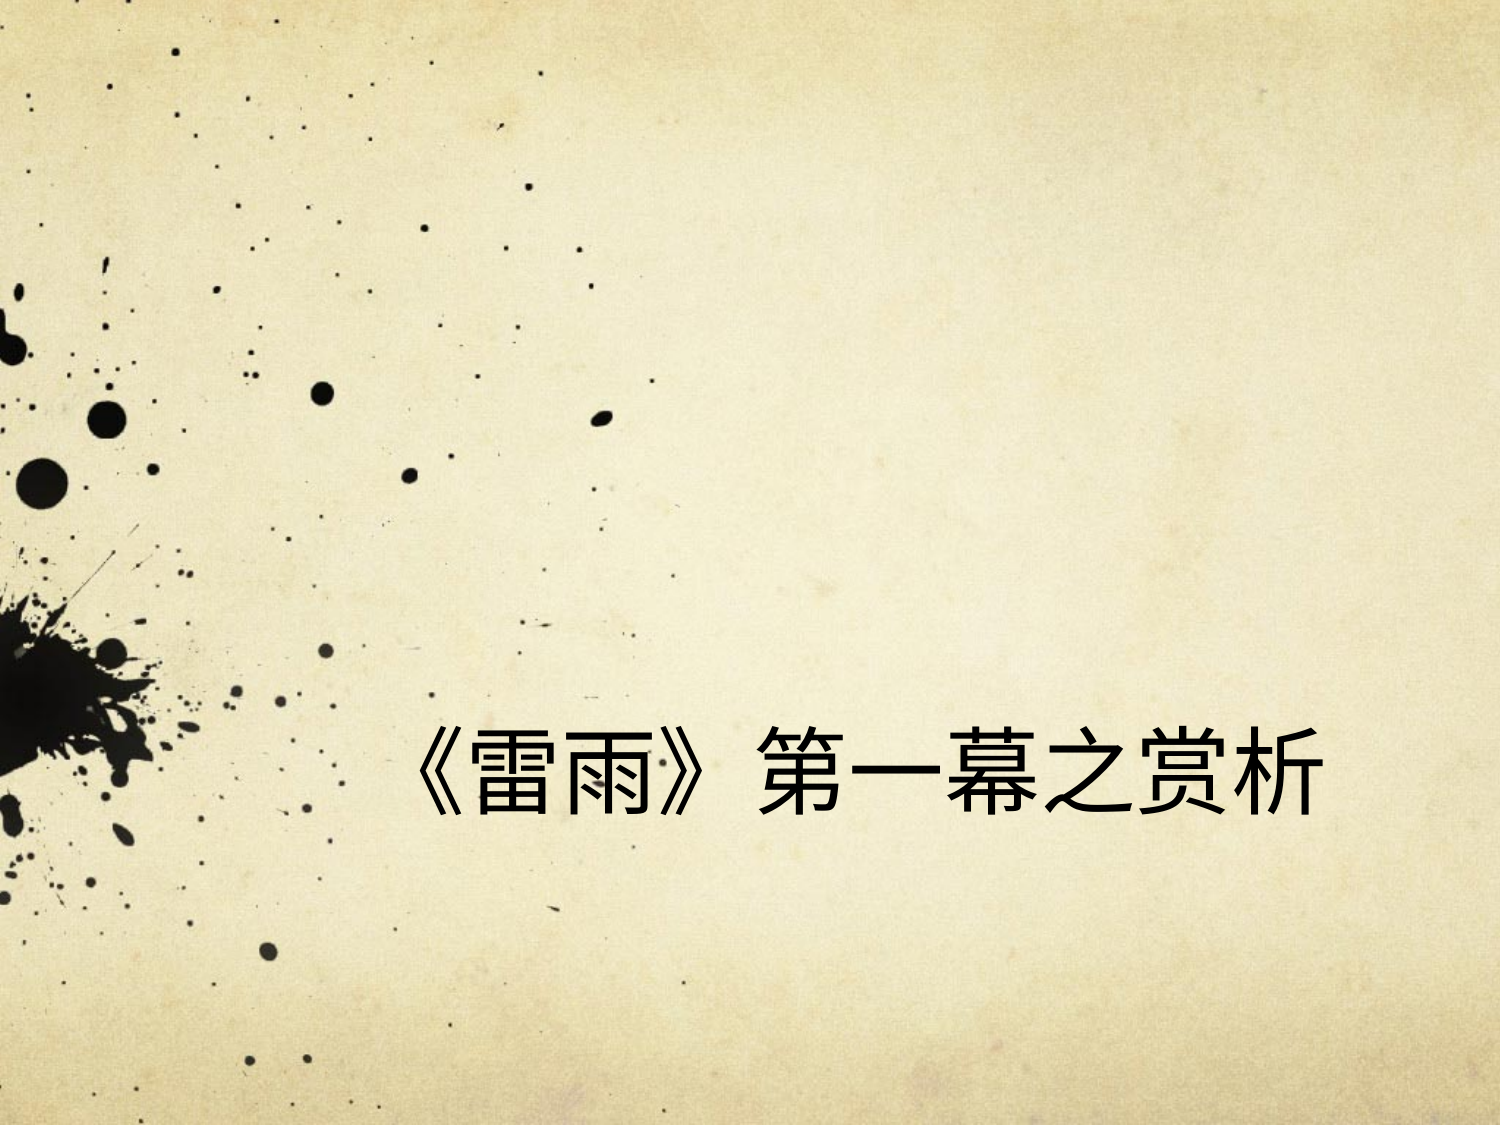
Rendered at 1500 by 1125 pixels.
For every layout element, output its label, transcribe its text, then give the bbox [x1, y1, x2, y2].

picture [0, 0, 1500, 1125]
title 《雷雨》第一幕之赏析 [362, 512, 1425, 827]
